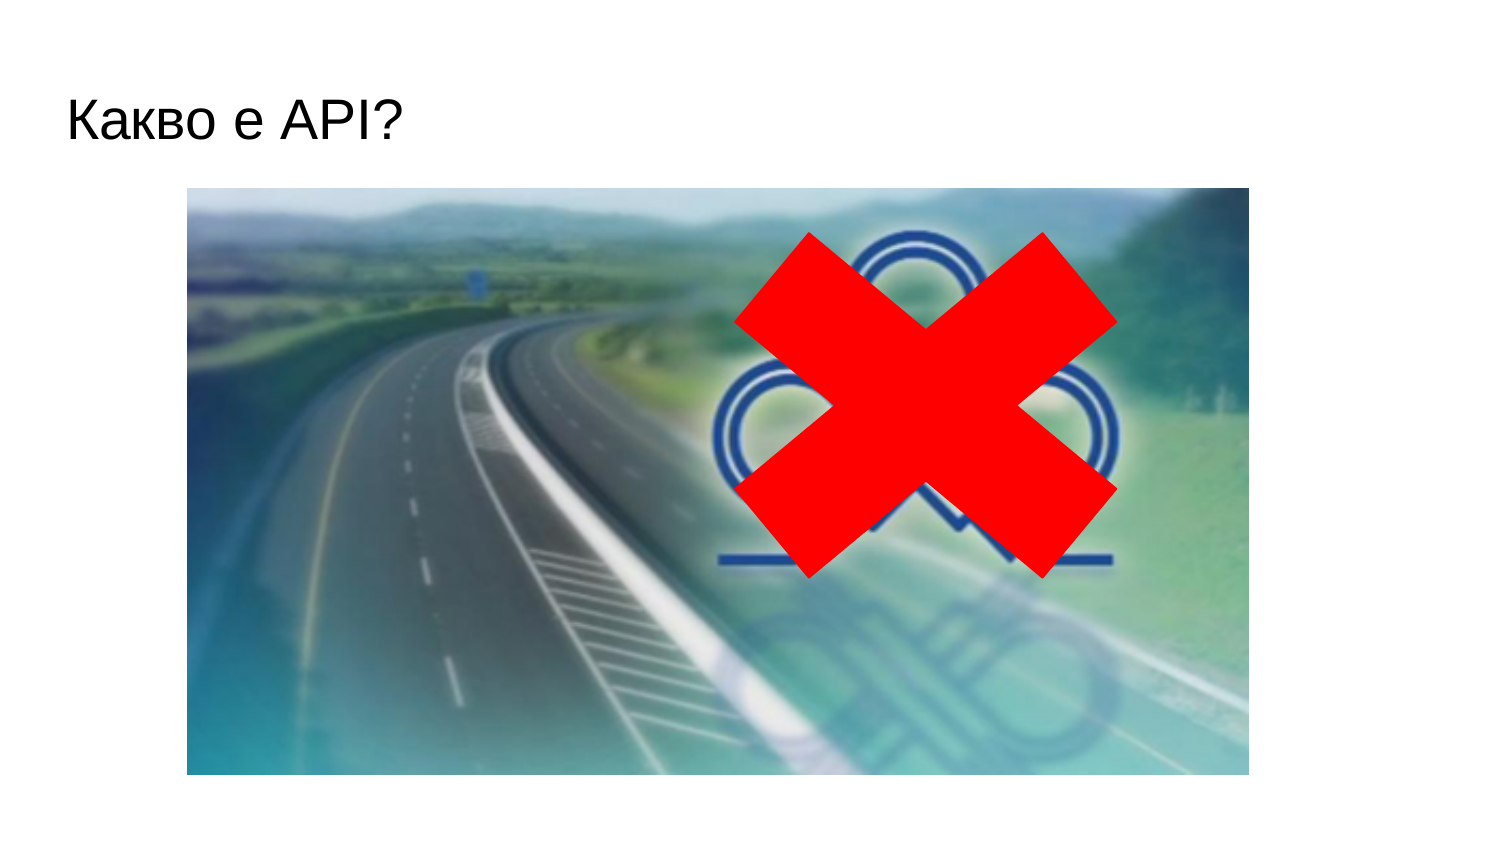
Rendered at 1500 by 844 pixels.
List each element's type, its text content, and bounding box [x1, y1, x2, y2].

title Какво е API? [51, 72, 1449, 167]
picture [187, 188, 1249, 776]
